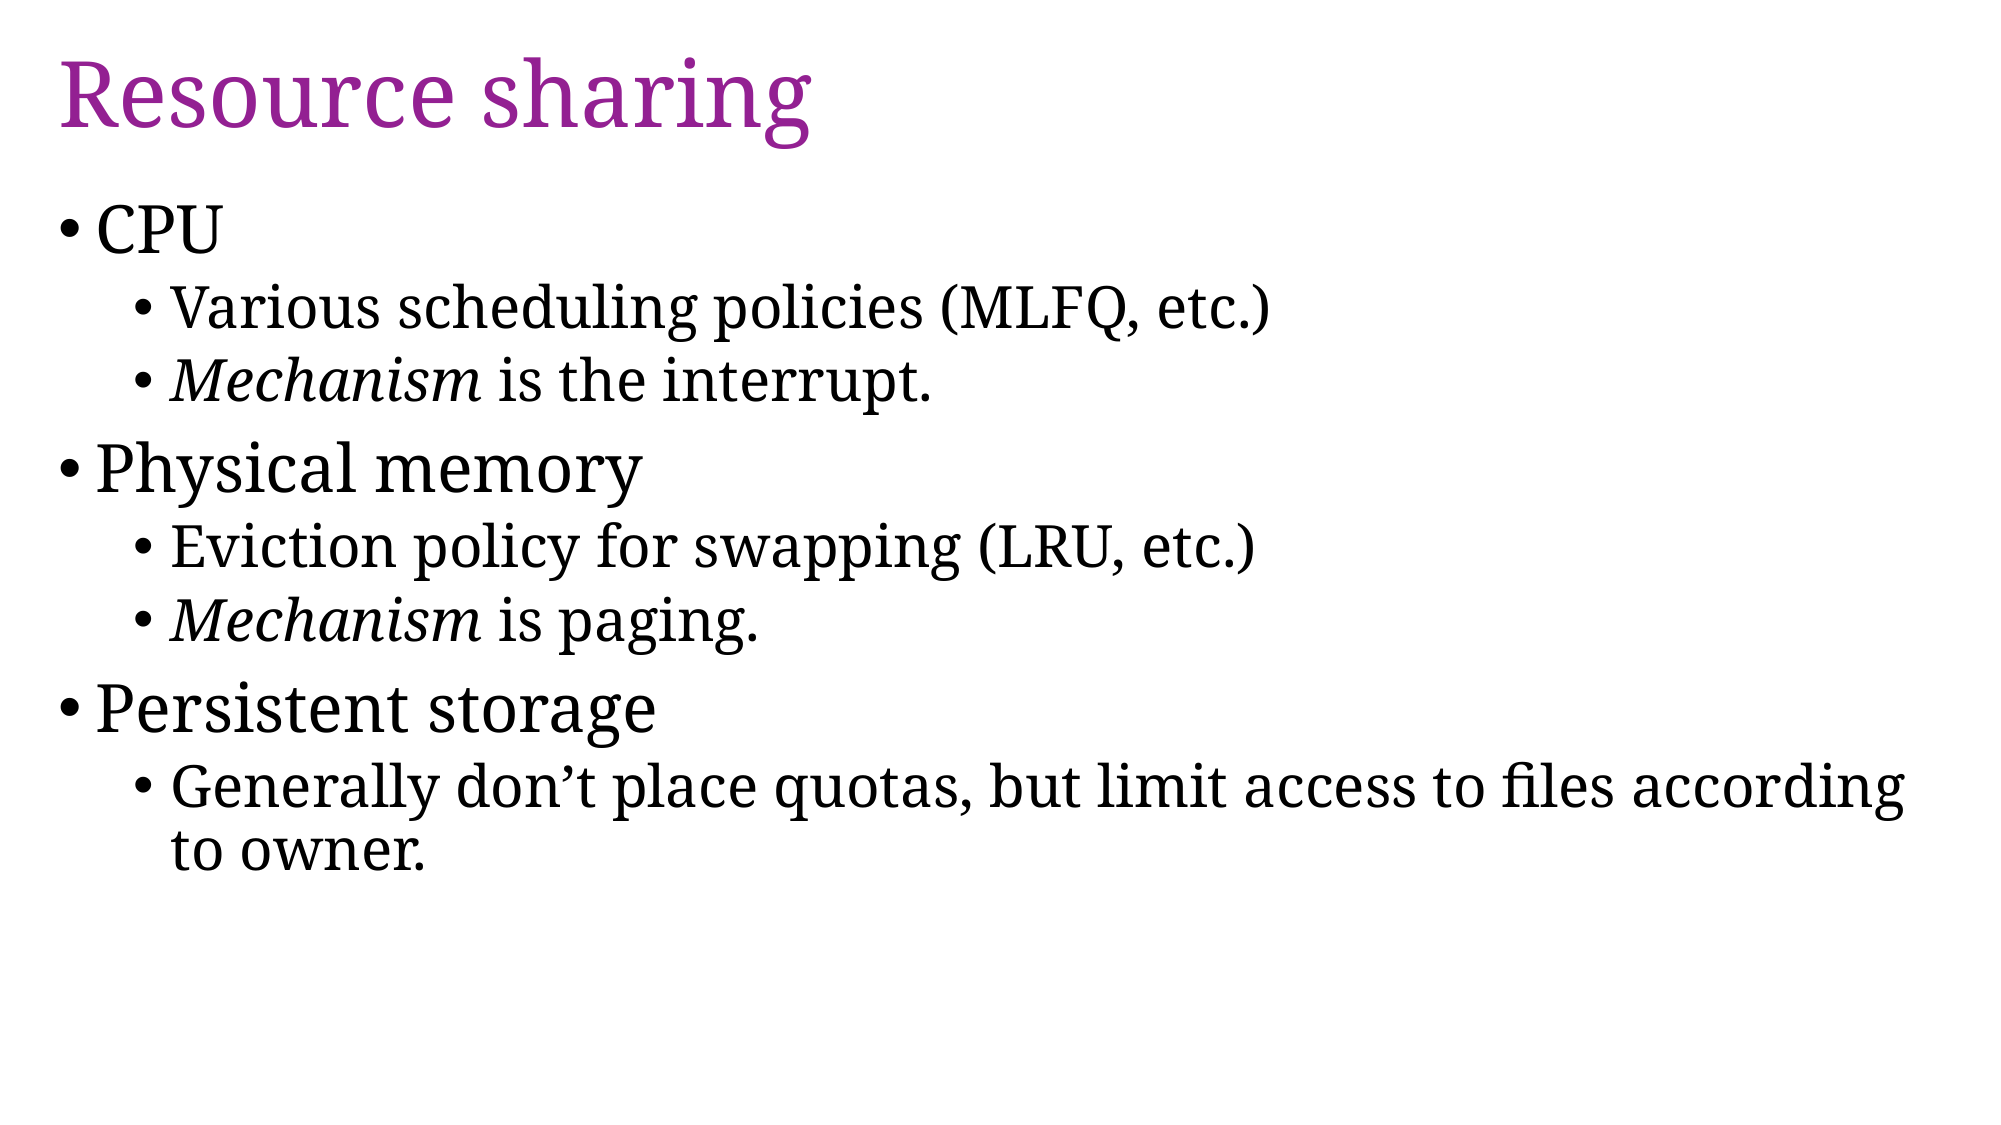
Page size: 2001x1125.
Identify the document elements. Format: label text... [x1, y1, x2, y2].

list CPU Various scheduling policies (MLFQ, etc.) Mechanism is the interrupt. Physical memory Eviction policy for swapping (LRU, etc.) Mechanism is paging. Persistent storage Generally don’t place quotas, but limit access to files according to owner. [43, 188, 1953, 1106]
title Resource sharing [43, 25, 1953, 171]
